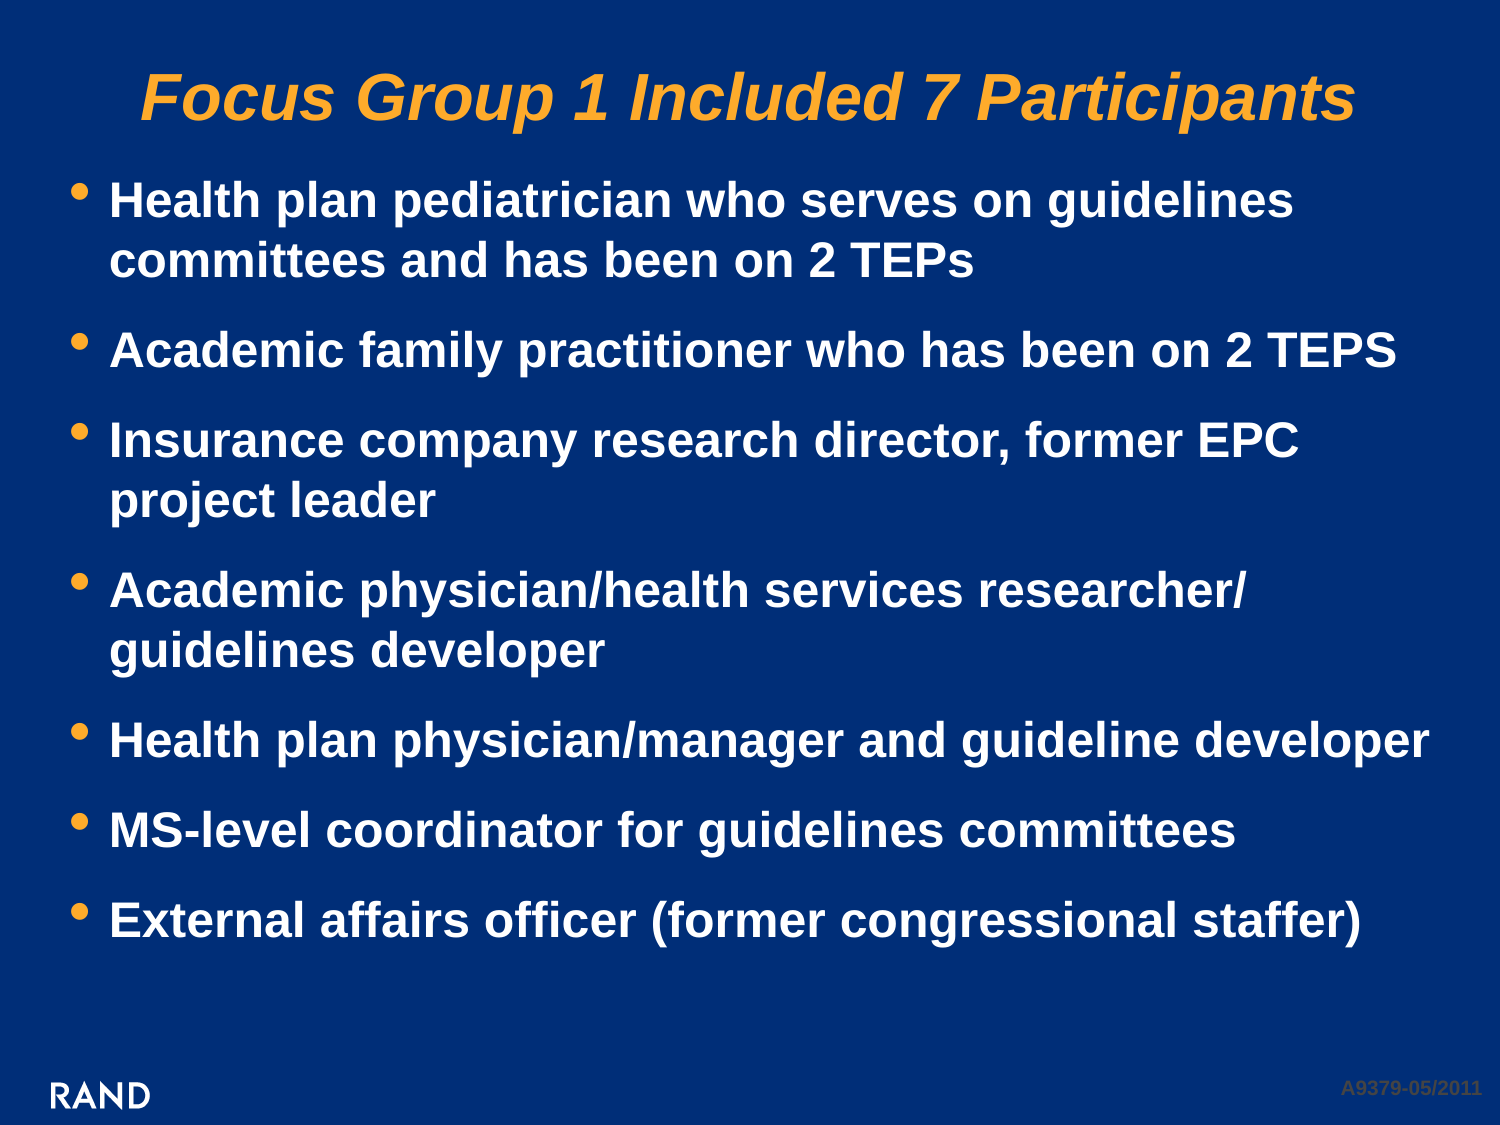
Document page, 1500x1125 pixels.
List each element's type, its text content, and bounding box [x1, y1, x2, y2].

list Health plan pediatrician who serves on guidelines committees and has been on 2 TEPs Academic family practitioner who has been on 2 TEPS Insurance company research director, former EPC project leader Academic physician/health services researcher/ guidelines developer Health plan physician/manager and guideline developer MS-level coordinator for guidelines committees External affairs officer (former congressional staffer) [0, 159, 1457, 1012]
picture [50, 1079, 151, 1110]
title Focus Group 1 Included 7 Participants [0, 0, 1500, 188]
